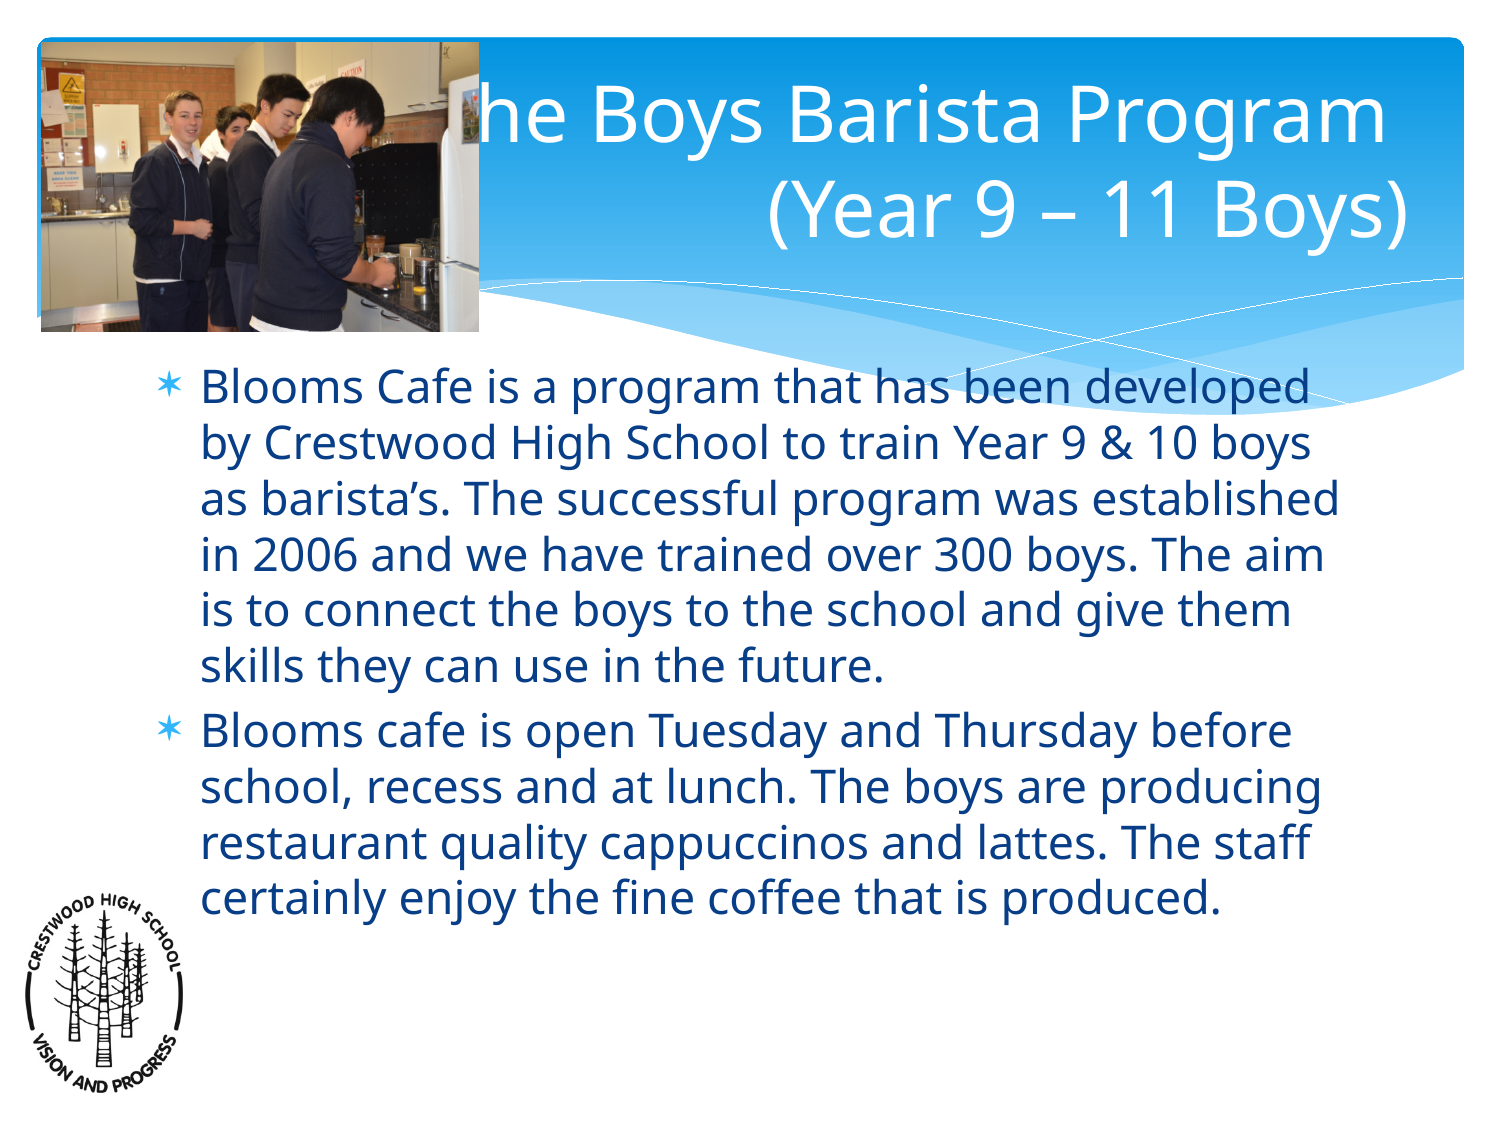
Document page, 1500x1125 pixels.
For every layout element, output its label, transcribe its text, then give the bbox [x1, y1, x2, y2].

picture [41, 43, 479, 333]
list Blooms Cafe is a program that has been developed by Crestwood High School to train Year 9 & 10 boys as barista’s. The successful program was established in 2006 and we have trained over 300 boys. The aim is to connect the boys to the school and give them skills they can use in the future. Blooms cafe is open Tuesday and Thursday before school, recess and at lunch. The boys are producing restaurant quality cappuccinos and lattes. The staff certainly enjoy the fine coffee that is produced. [143, 349, 1359, 1005]
title The Boys Barista Program (Year 9 – 11 Boys) [484, 55, 1425, 261]
picture [25, 893, 183, 1093]
